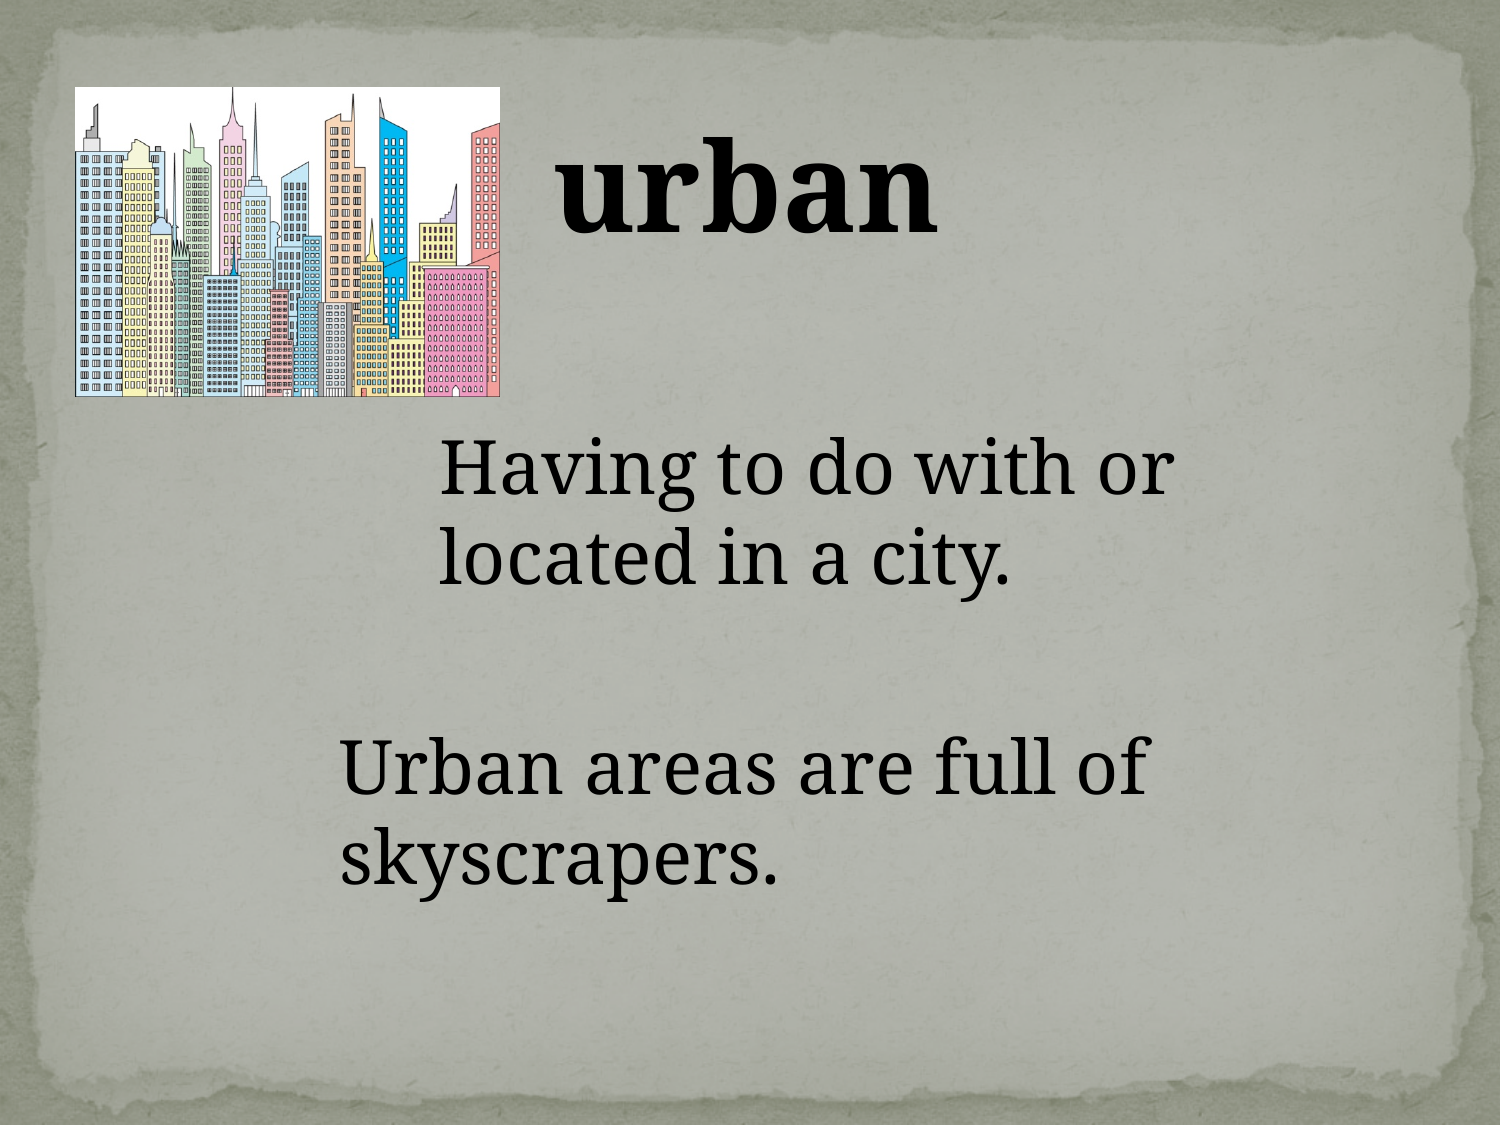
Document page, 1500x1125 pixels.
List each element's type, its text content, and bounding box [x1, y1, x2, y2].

text_box Having to do with or located in a city. [425, 412, 1275, 608]
text_box Urban areas are full of skyscrapers. [324, 712, 1175, 908]
text_box urban [537, 99, 1163, 265]
picture [75, 87, 500, 397]
